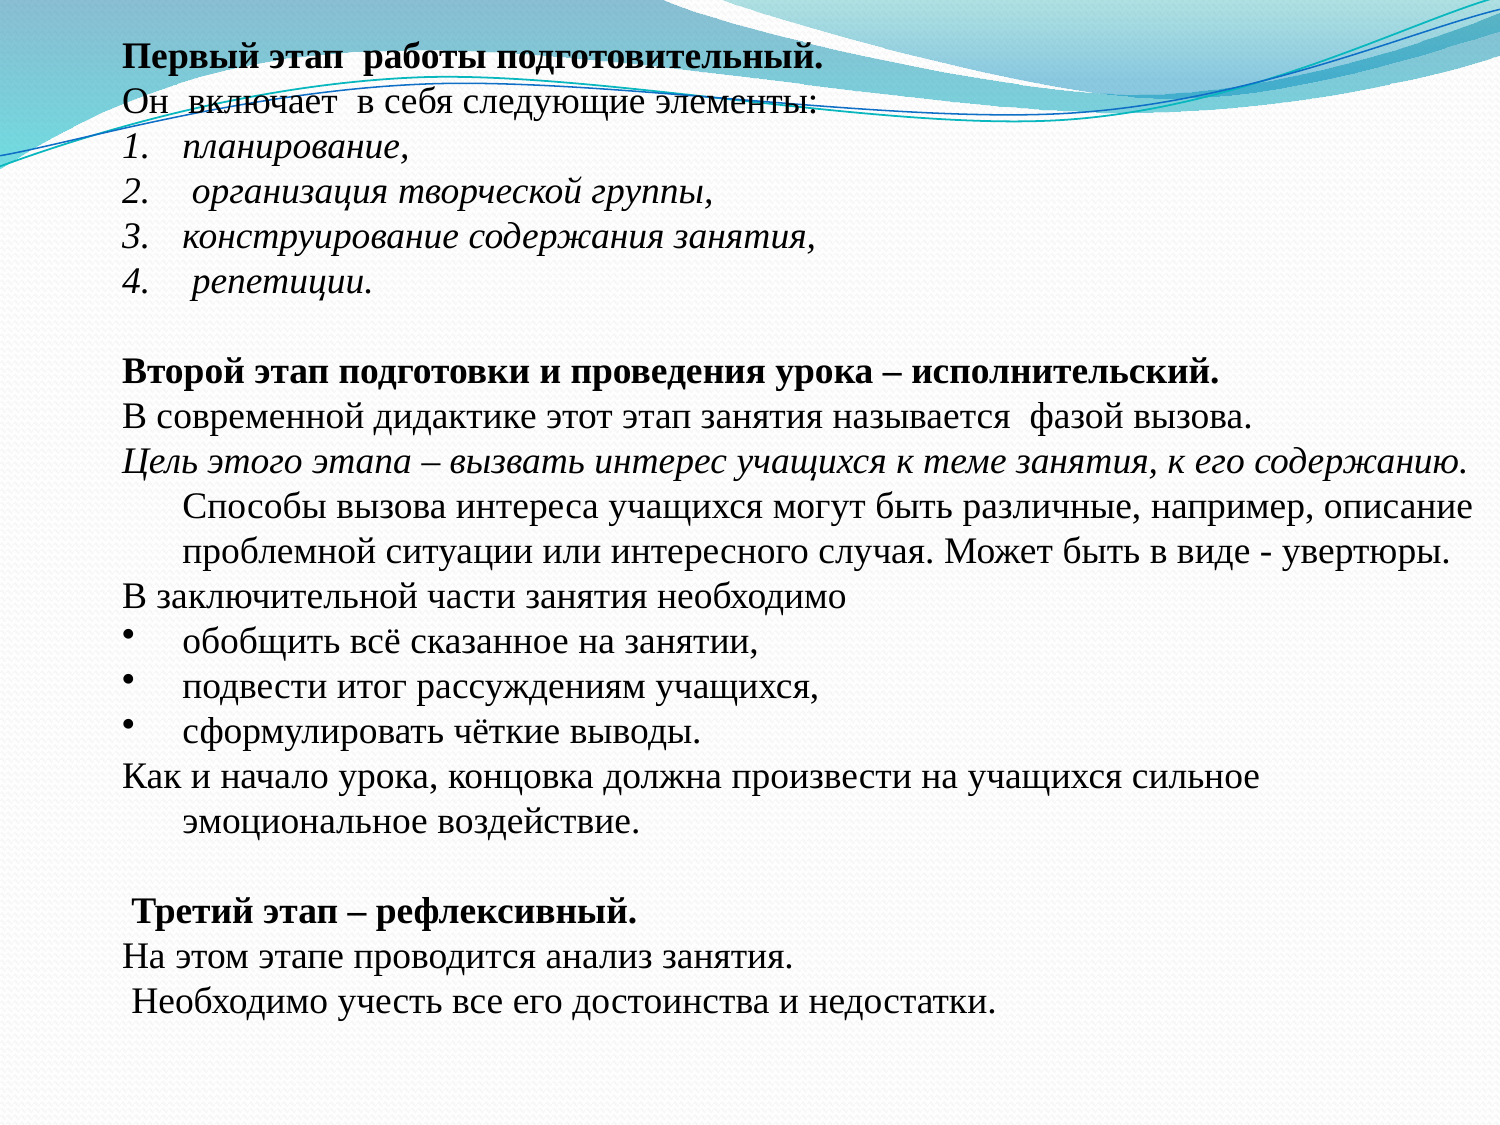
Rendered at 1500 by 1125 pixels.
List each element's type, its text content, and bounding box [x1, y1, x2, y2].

text_box Первый этап работы подготовительный. Он включает в себя следующие элементы: планирование, организация творческой группы, конструирование содержания занятия, репетиции. Второй этап подготовки и проведения урока – исполнительский. В современной дидактике этот этап занятия называется фазой вызова. Цель этого этапа – вызвать интерес учащихся к теме занятия, к его содержанию. Способы вызова интереса учащихся могут быть различные, например, описание проблемной ситуации или интересного случая. Может быть в виде - увертюры. В заключительной части занятия необходимо обобщить всё сказанное на занятии, подвести итог рассуждениям учащихся, сформулировать чёткие выводы. Как и начало урока, концовка должна произвести на учащихся сильное эмоциональное воздействие. Третий этап – рефлексивный. На этом этапе проводится анализ занятия. Необходимо учесть все его достоинства и недостатки. [49, 23, 1500, 1073]
